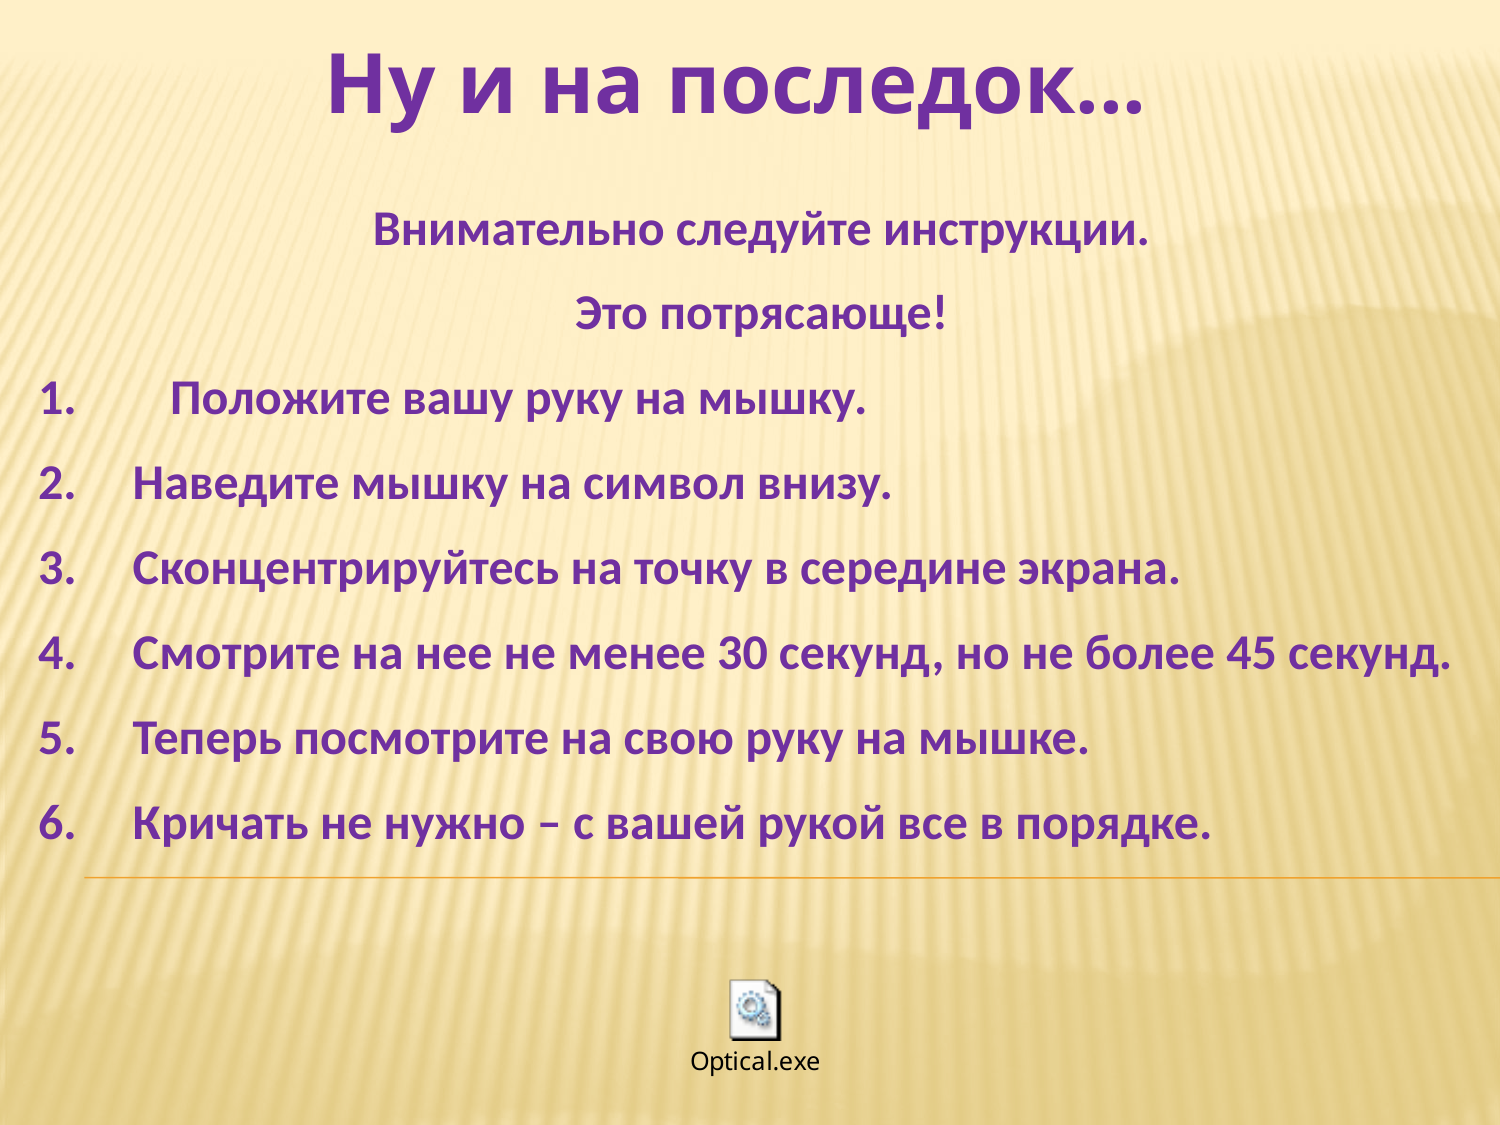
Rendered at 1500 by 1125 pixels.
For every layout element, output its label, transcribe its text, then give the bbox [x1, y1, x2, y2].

text_box Ну и на последок... [222, 23, 1250, 138]
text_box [679, 972, 833, 1086]
text_box Внимательно следуйте инструкции. Это потрясающе! 1. Положите вашу руку на мышку. 2. Наведите мышку на символ внизу. 3. Сконцентрируйтесь на точку в середине экрана. 4. Смотрите на нее не менее 30 секунд, но не более 45 секунд. 5. Теперь посмотрите на свою руку на мышке. 6. Кричать не нужно – с вашей рукой все в порядке. [23, 187, 1500, 858]
